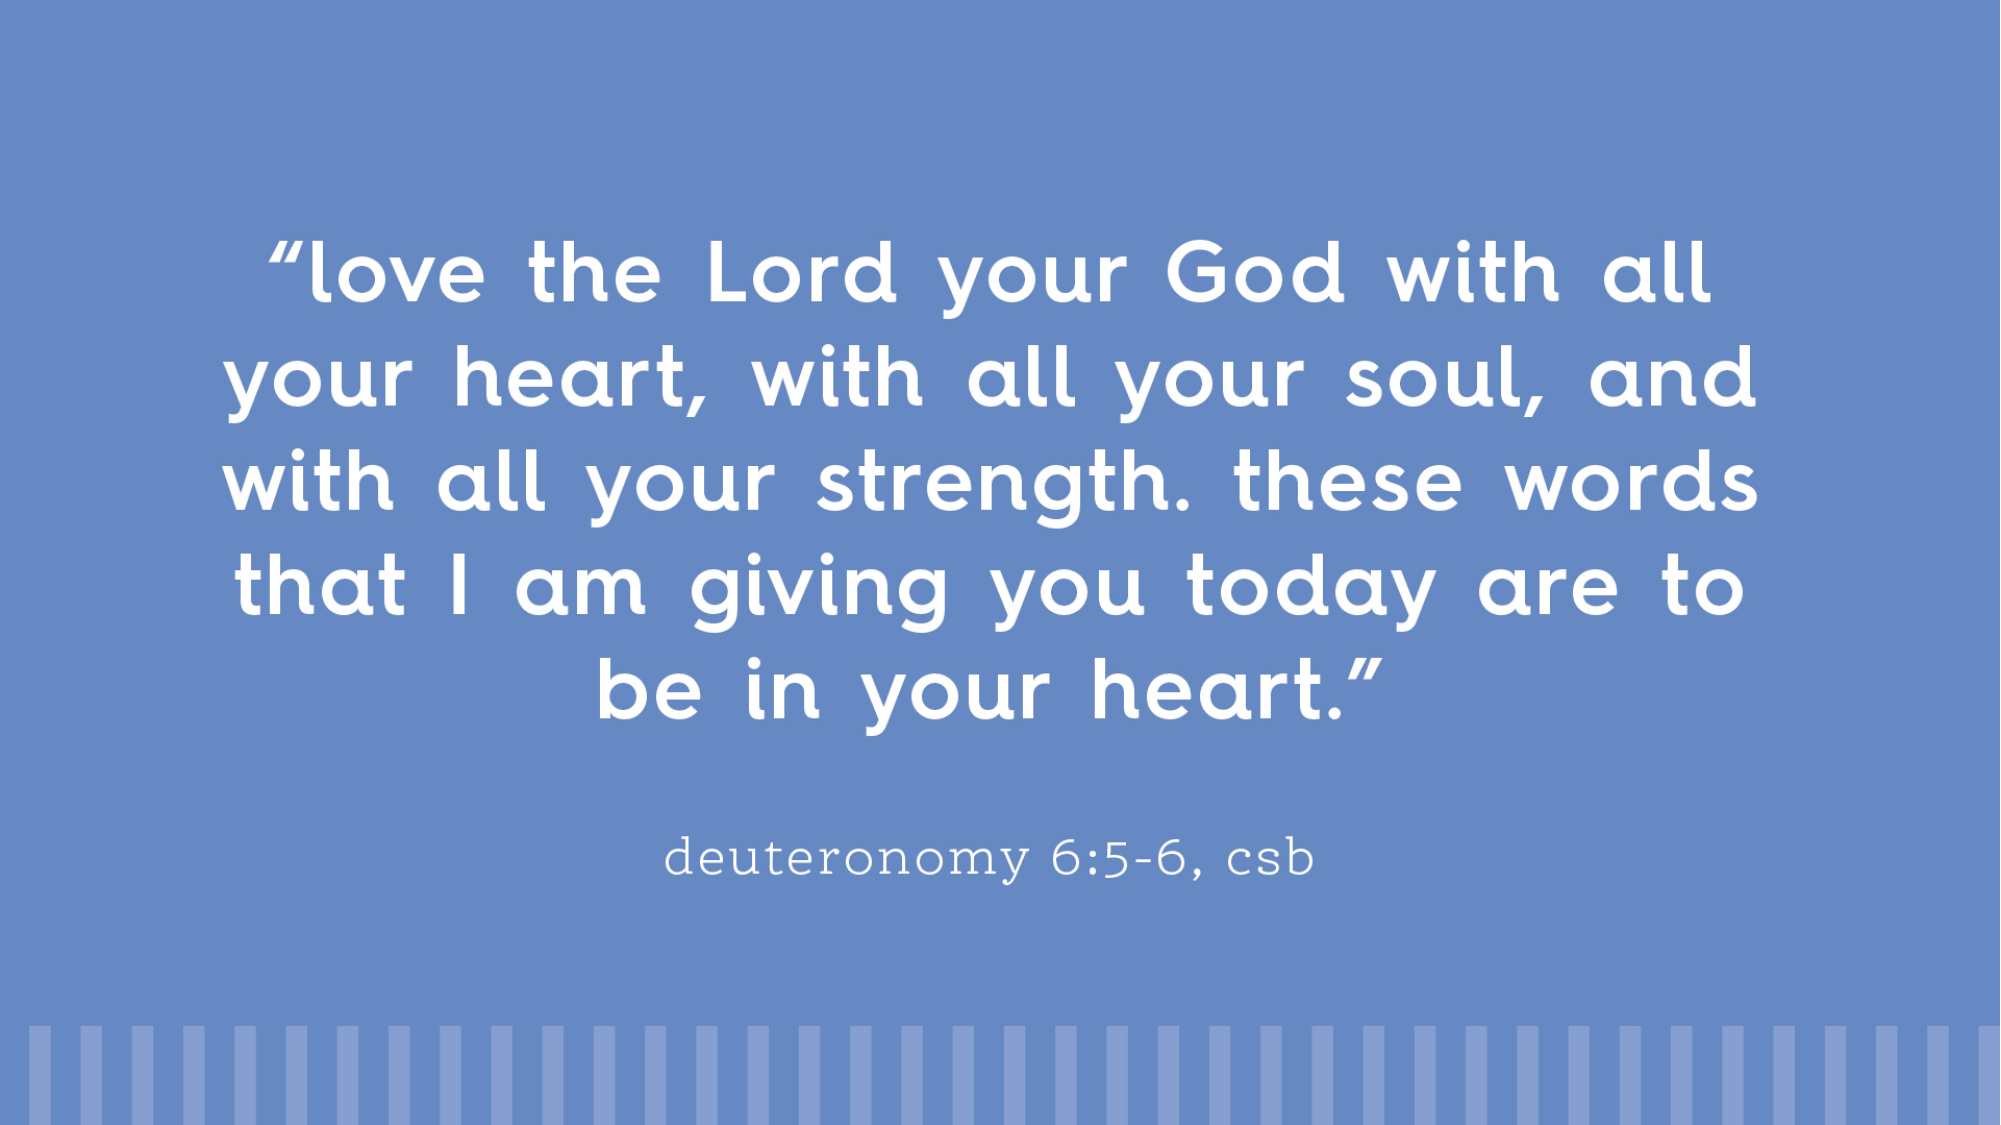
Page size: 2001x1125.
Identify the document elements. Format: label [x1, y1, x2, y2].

list [0, 0, 2000, 1125]
